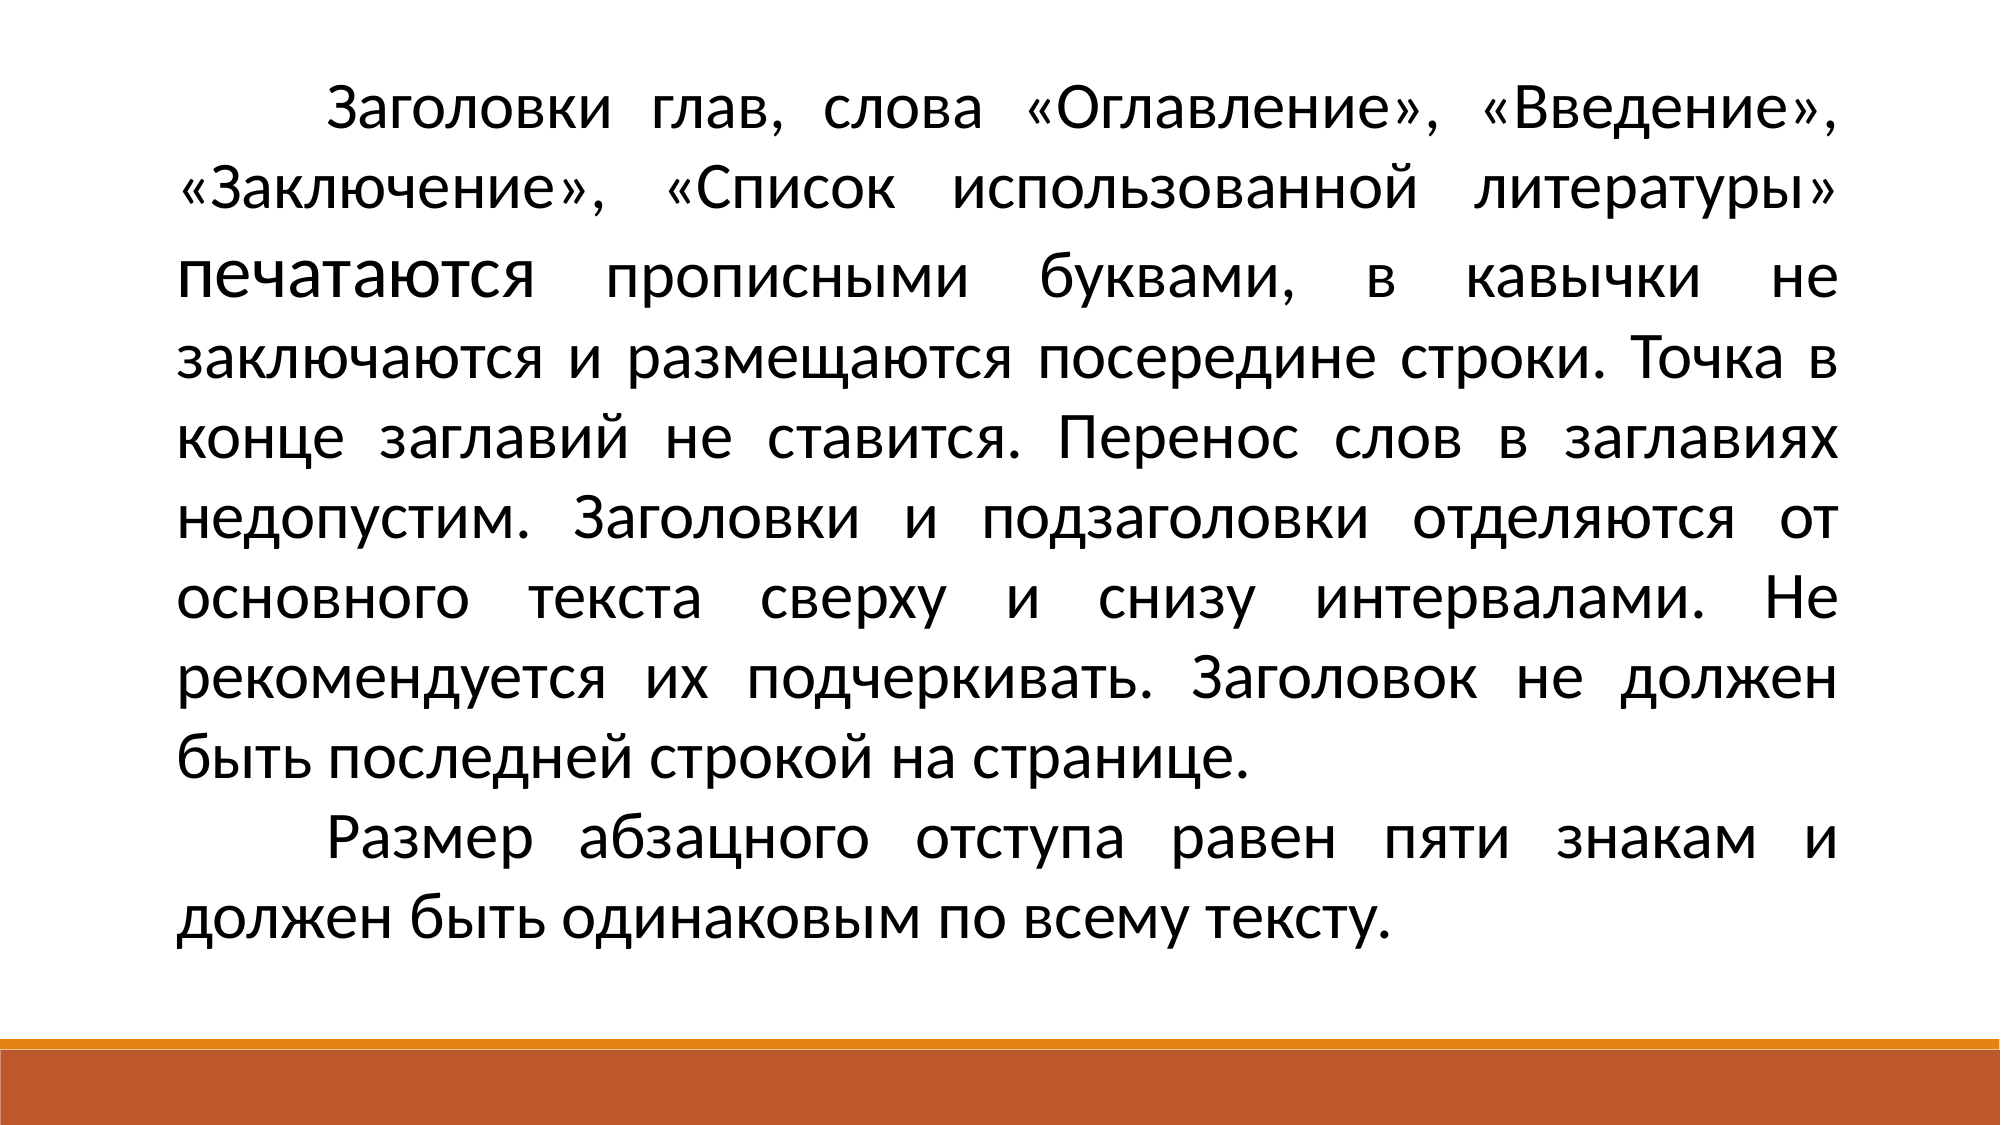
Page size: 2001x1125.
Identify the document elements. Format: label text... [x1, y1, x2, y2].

text_box Заголовки глав, слова «Оглавление», «Введение», «Заключение», «Список использованной литературы» печатаются прописными буквами, в кавычки не заключаются и размещаются посередине строки. Точка в конце заглавий не ставится. Перенос слов в заглавиях недопустим. Заголовки и подзаголовки отделяются от основного текста сверху и снизу интервалами. Не рекомендуется их подчеркивать. Заголовок не должен быть последней строкой на странице. Размер абзацного отступа равен пяти знакам и должен быть одинаковым по всему тексту. [161, 54, 1855, 960]
